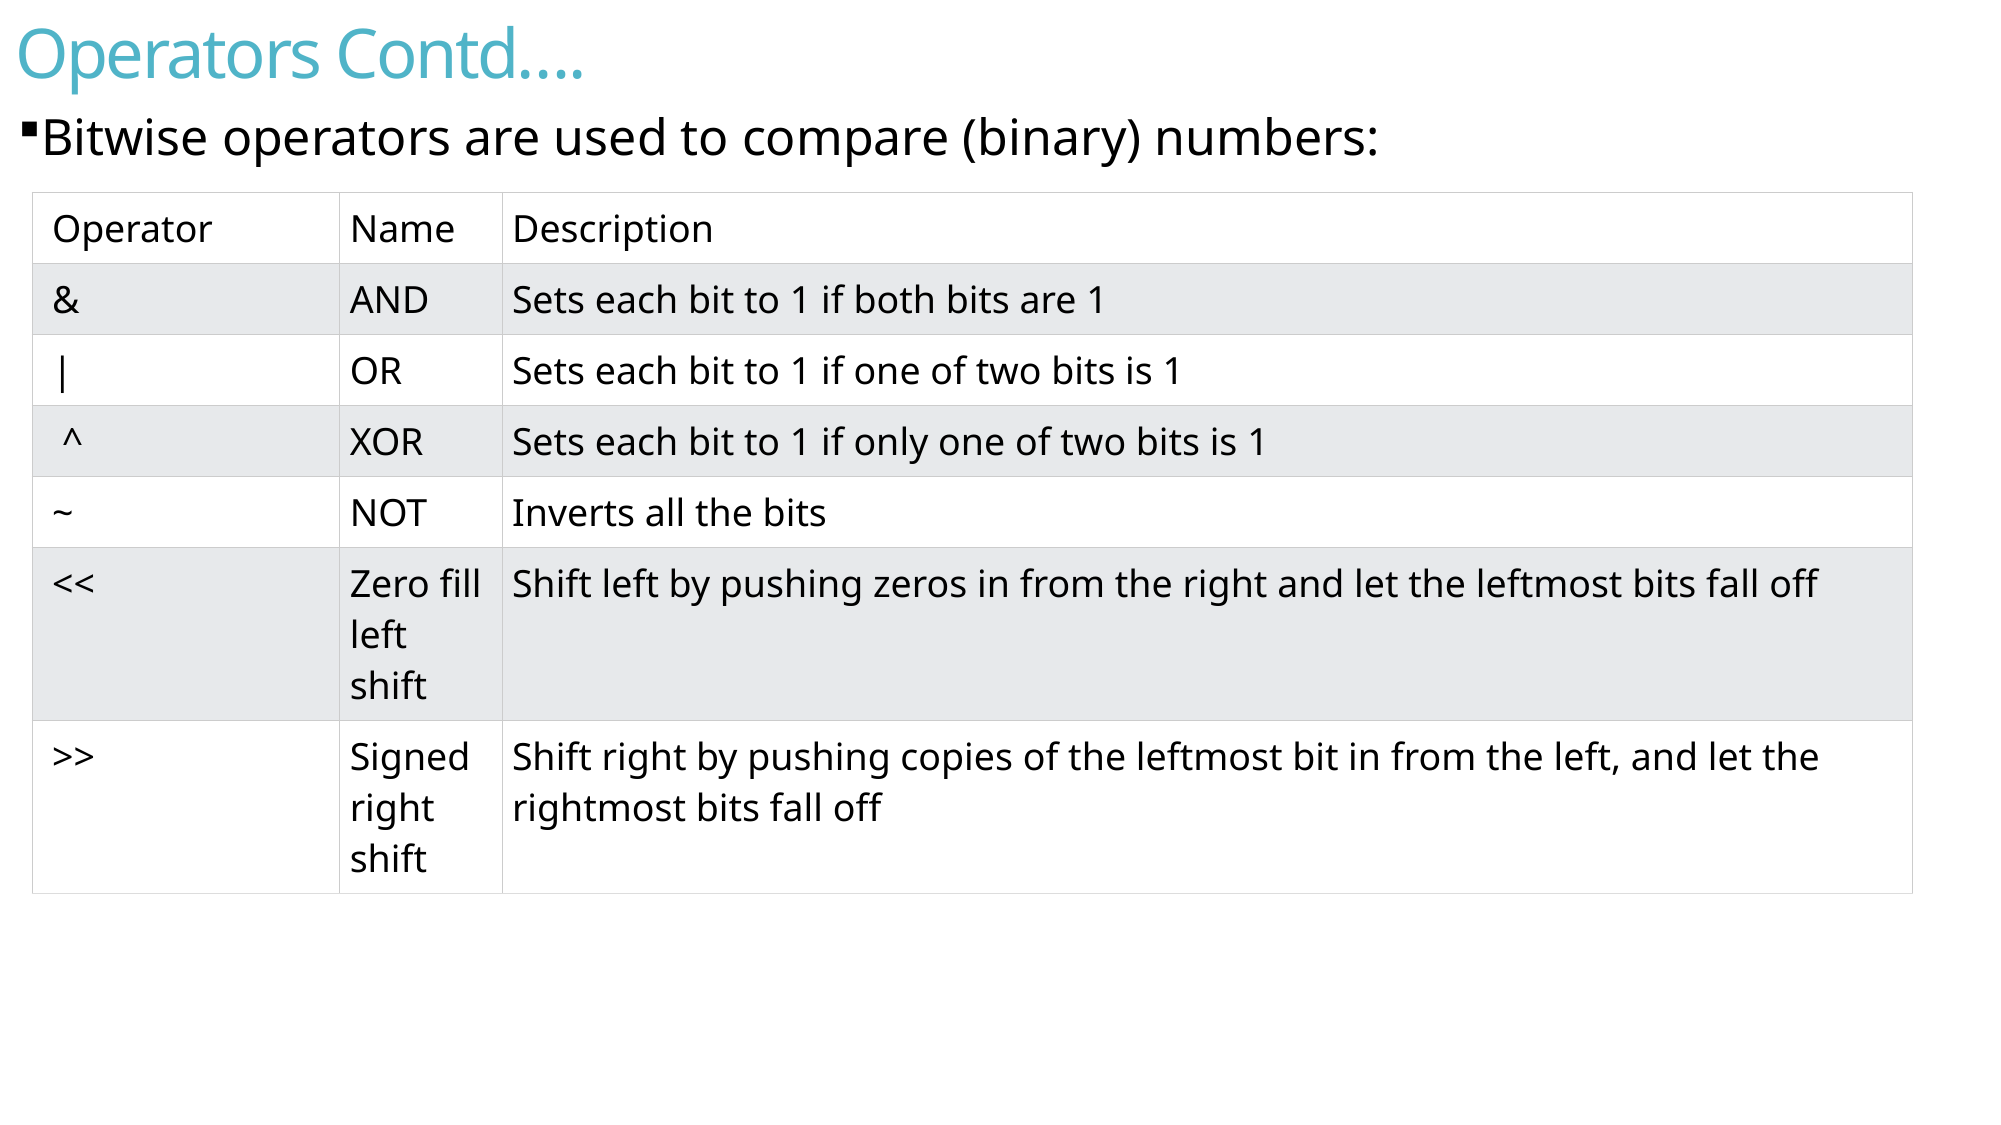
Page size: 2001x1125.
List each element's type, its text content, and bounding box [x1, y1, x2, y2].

table_cell Sets each bit to 1 if only one of two bits is 1 [503, 406, 1912, 476]
table_header Operator [33, 193, 339, 263]
table_header Name [340, 193, 502, 263]
table_cell OR [340, 335, 502, 405]
table_header Description [503, 193, 1912, 263]
table_cell Sets each bit to 1 if both bits are 1 [503, 264, 1912, 334]
title Operators Contd…. [0, 14, 1768, 101]
table_cell XOR [340, 406, 502, 476]
table_cell & [33, 264, 339, 334]
table_cell ~ [33, 477, 339, 547]
table_cell >> [33, 721, 339, 893]
table_cell AND [340, 264, 502, 334]
table_cell Shift left by pushing zeros in from the right and let the leftmost bits fall off [503, 548, 1912, 720]
table_cell ^ [33, 406, 339, 476]
list Bitwise operators are used to compare (binary) numbers: [3, 106, 1980, 1111]
table_cell Shift right by pushing copies of the leftmost bit in from the left, and let the rightmost bits fall off [503, 721, 1912, 893]
table_cell Signed right shift [340, 721, 502, 893]
table_cell << [33, 548, 339, 720]
table_cell Sets each bit to 1 if one of two bits is 1 [503, 335, 1912, 405]
table_cell Inverts all the bits [503, 477, 1912, 547]
table_cell Zero fill left shift [340, 548, 502, 720]
table_cell | [33, 335, 339, 405]
table_cell NOT [340, 477, 502, 547]
